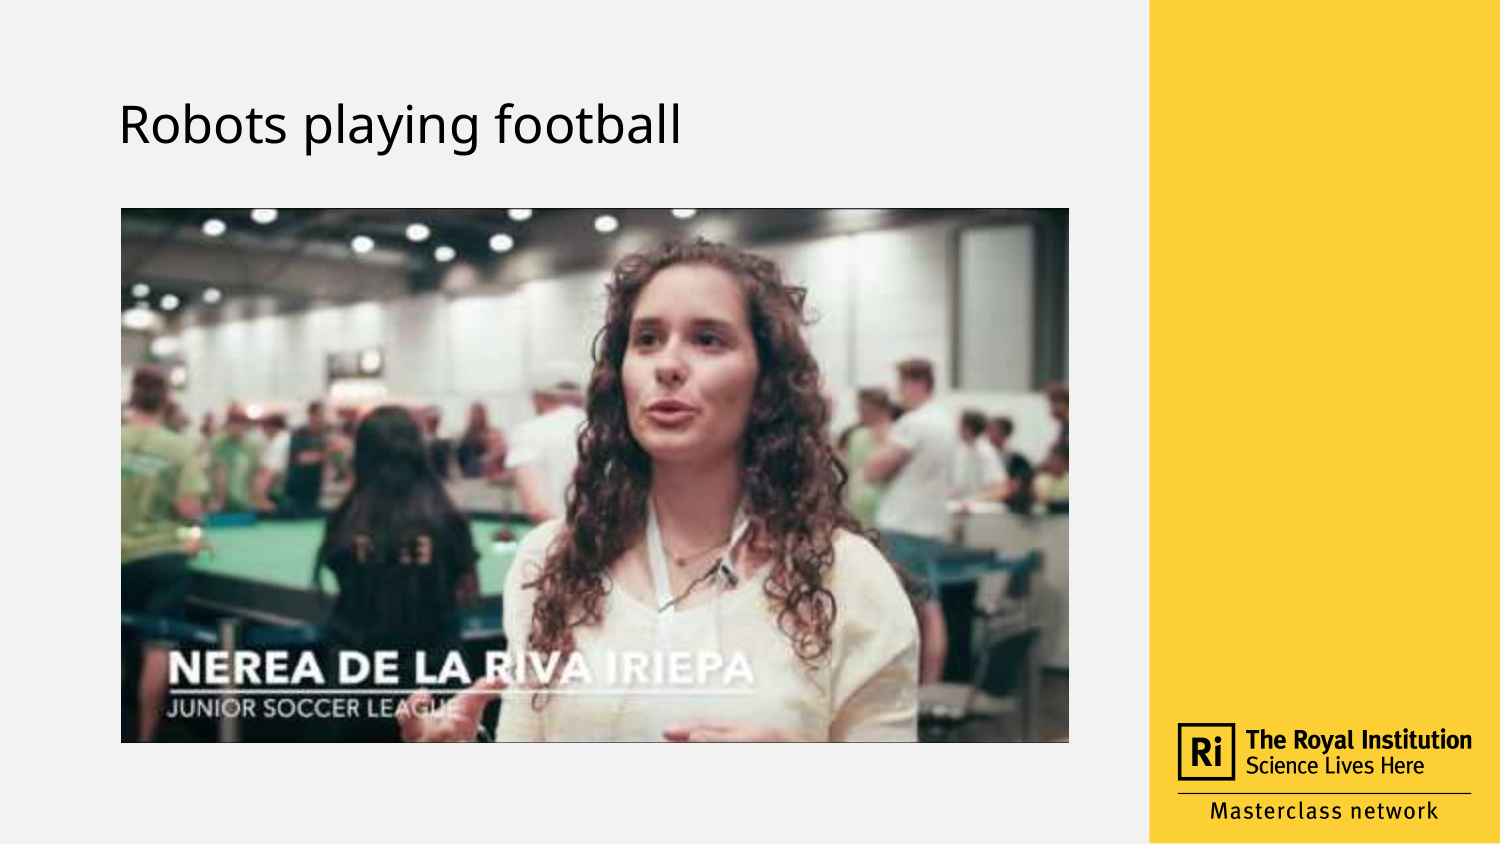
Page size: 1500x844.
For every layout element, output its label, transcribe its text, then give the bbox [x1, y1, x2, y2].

title Robots playing football [103, 44, 1397, 208]
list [121, 207, 1069, 744]
picture [1149, 702, 1500, 844]
